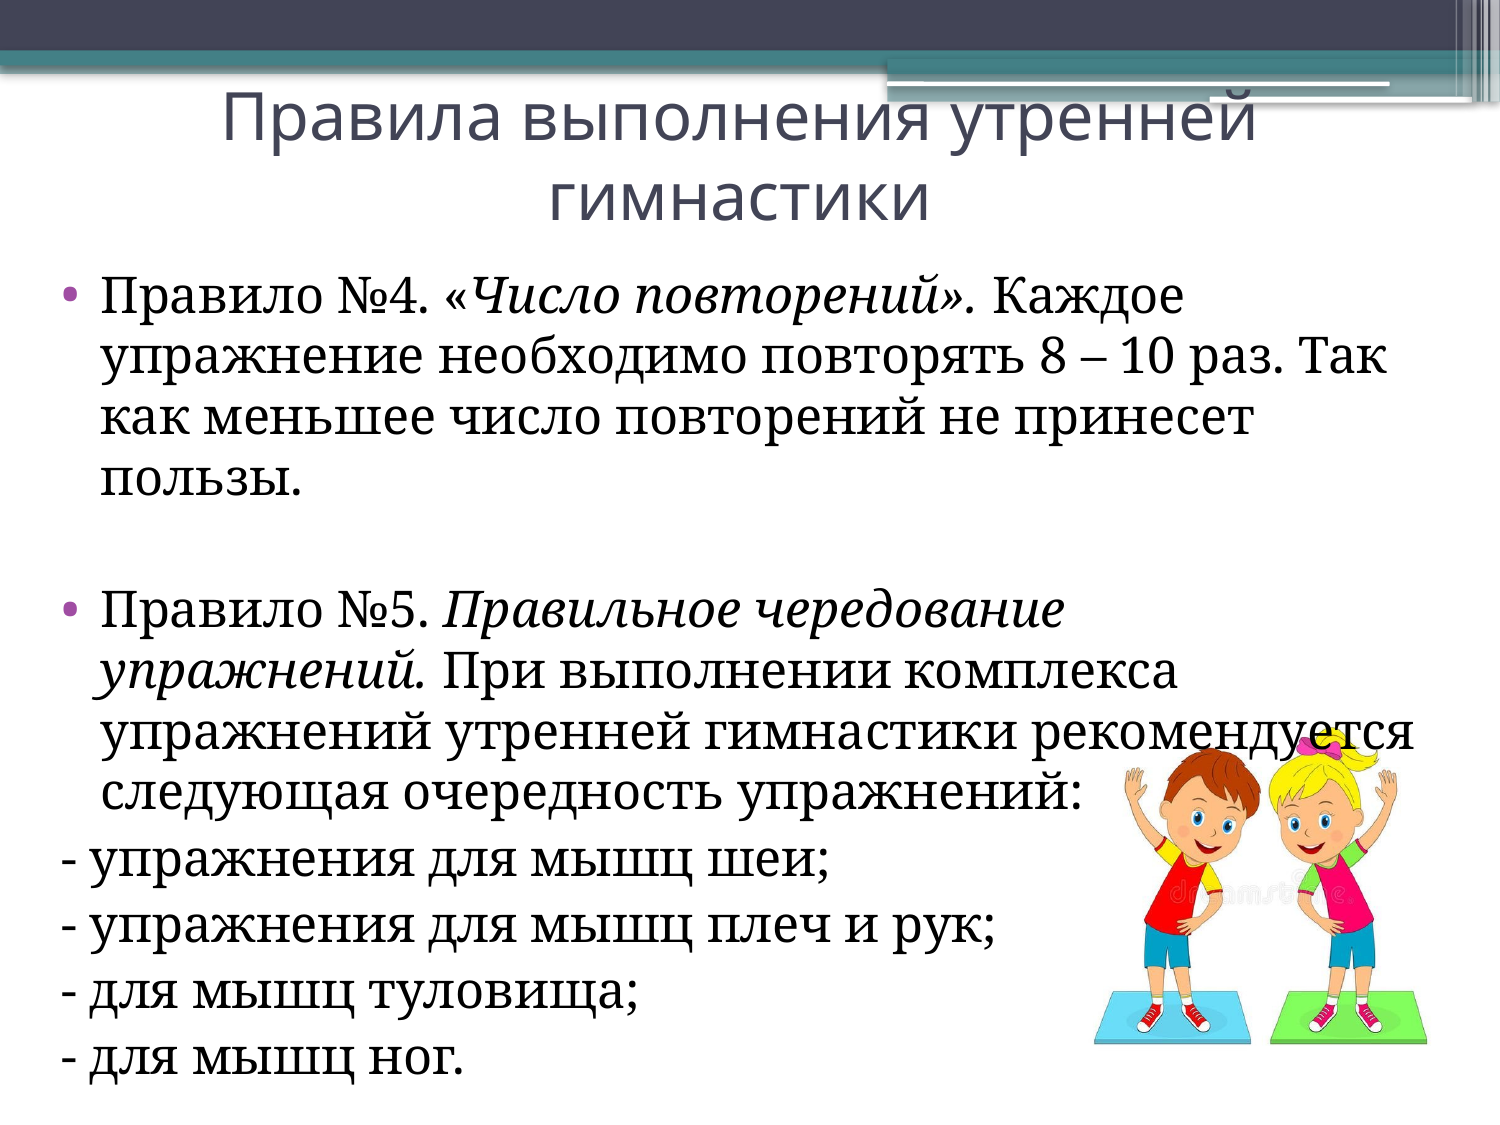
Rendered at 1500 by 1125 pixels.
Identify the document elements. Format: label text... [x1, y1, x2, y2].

picture [1022, 647, 1500, 1125]
list Правило №4. «Число повторений». Каждое упражнение необходимо повторять 8 – 10 раз. Так как меньшее число повторений не принесет пользы. Правило №5. Правильное чередование упражнений. При выпoлнении комплекса упражнений утренней гимнастики рекомендуется следующая очередность упражнений: - упражнения для мышц шеи; - упражнения для мышц плеч и рук; - для мышц туловища; - для мышц ног. [29, 255, 1471, 1106]
title Правила выполнения утренней гимнастики [64, 66, 1415, 242]
